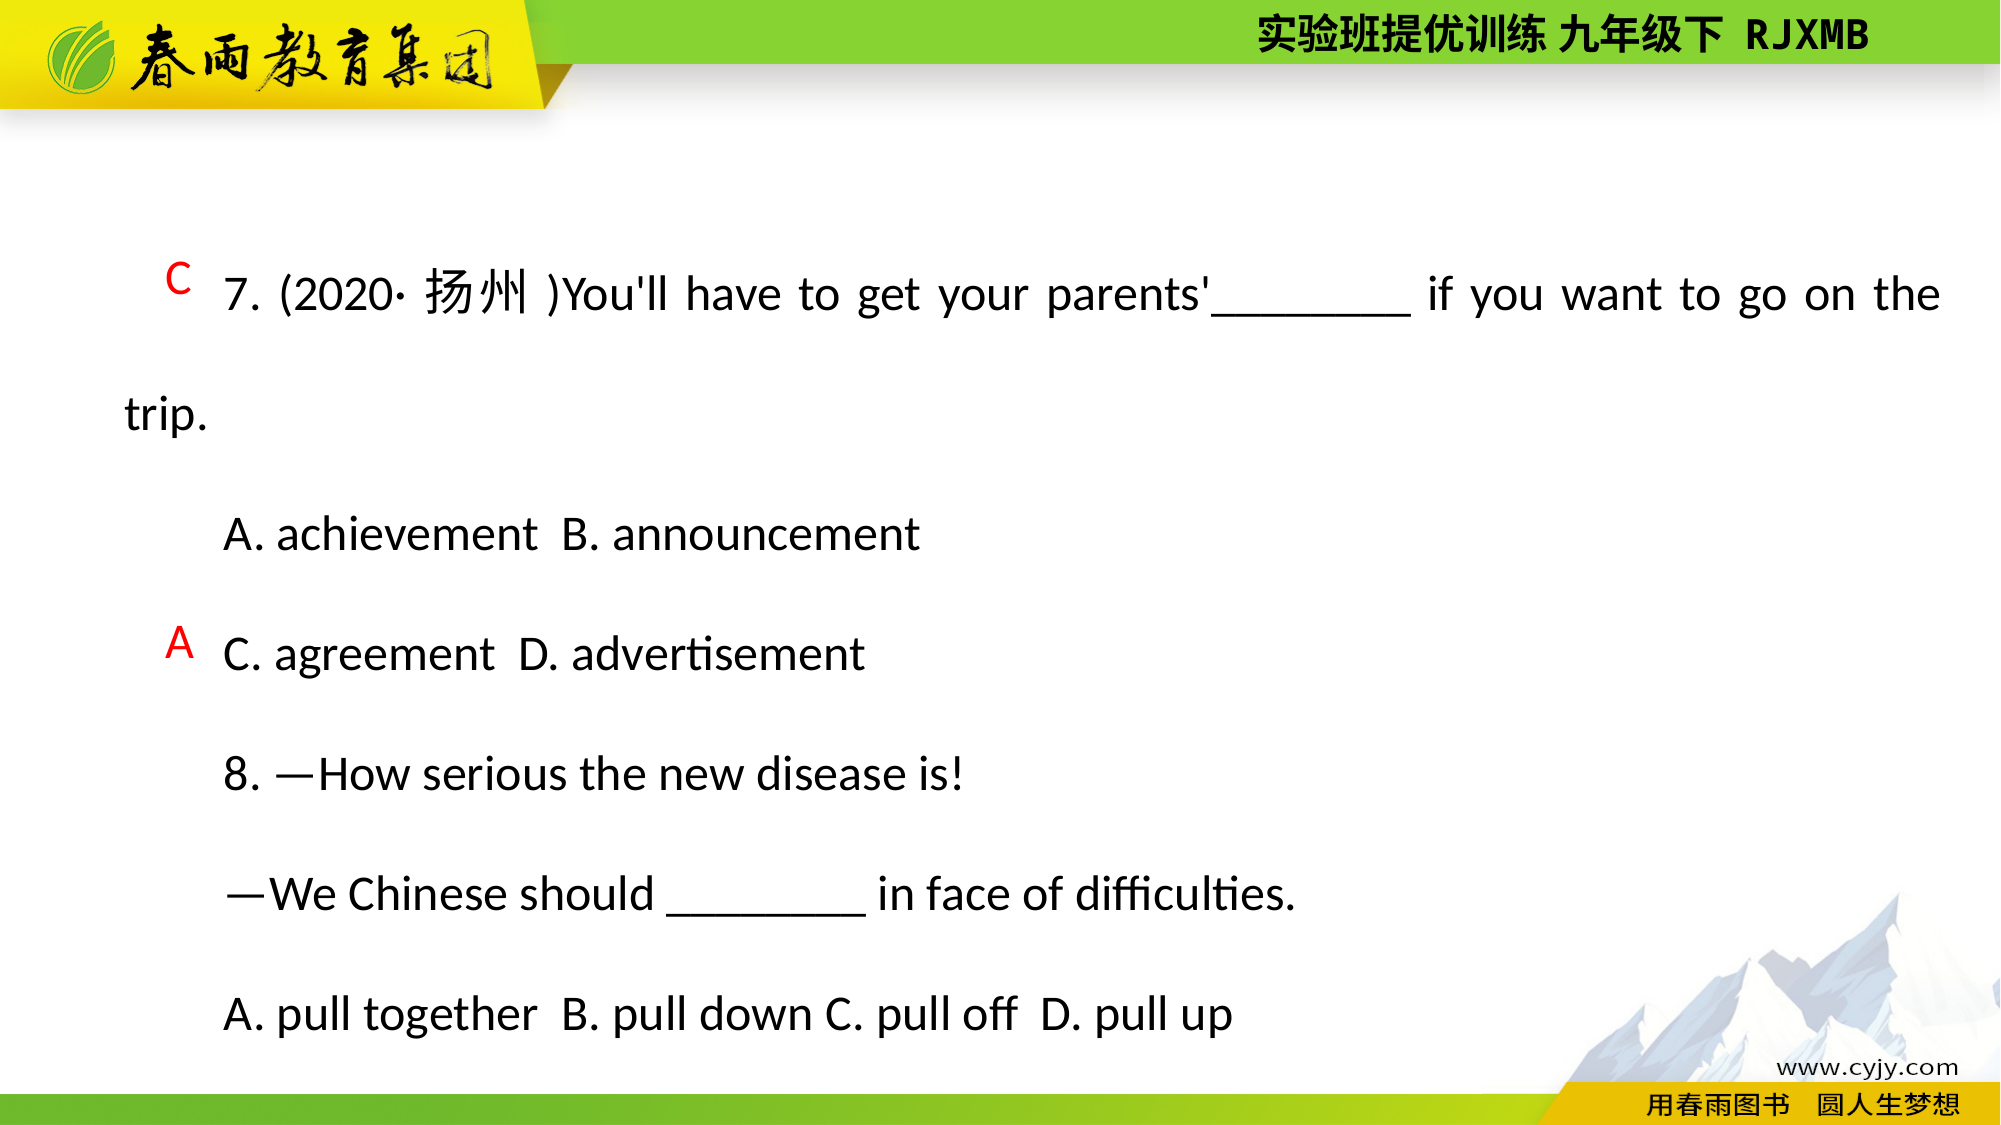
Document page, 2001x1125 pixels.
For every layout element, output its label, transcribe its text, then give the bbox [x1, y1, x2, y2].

text_box A [150, 601, 209, 677]
text_box C [150, 236, 207, 312]
picture [0, 0, 2001, 1125]
text_box 7. (2020·扬州)You'll have to get your parents'________ if you want to go on the trip. A. achievement B. announcement C. agreement D. advertisement 8. —How serious the new disease is! —We Chinese should ________ in face of difficulties. A. pull together B. pull down C. pull off D. pull up [109, 192, 1957, 1048]
